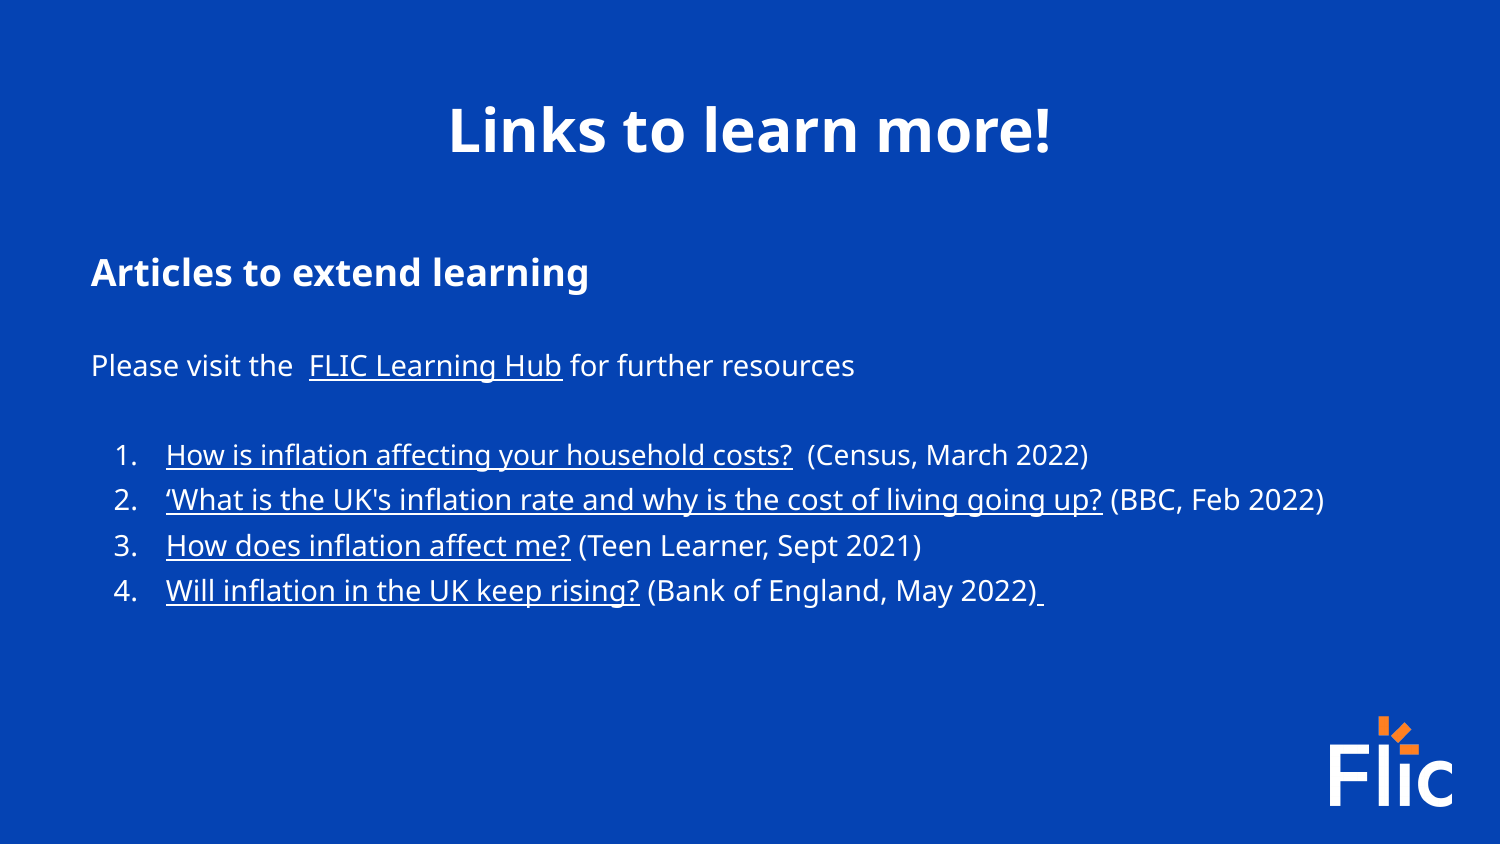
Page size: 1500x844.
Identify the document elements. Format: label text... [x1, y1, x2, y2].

text_box Articles to extend learning Please visit the FLIC Learning Hub for further resources How is inflation affecting your household costs? (Census, March 2022) ‘What is the UK's inflation rate and why is the cost of living going up? (BBC, Feb 2022) How does inflation affect me? (Teen Learner, Sept 2021) Will inflation in the UK keep rising? (Bank of England, May 2022) [75, 182, 1368, 776]
picture [1330, 716, 1452, 807]
text_box Links to learn more! [268, 66, 1231, 180]
